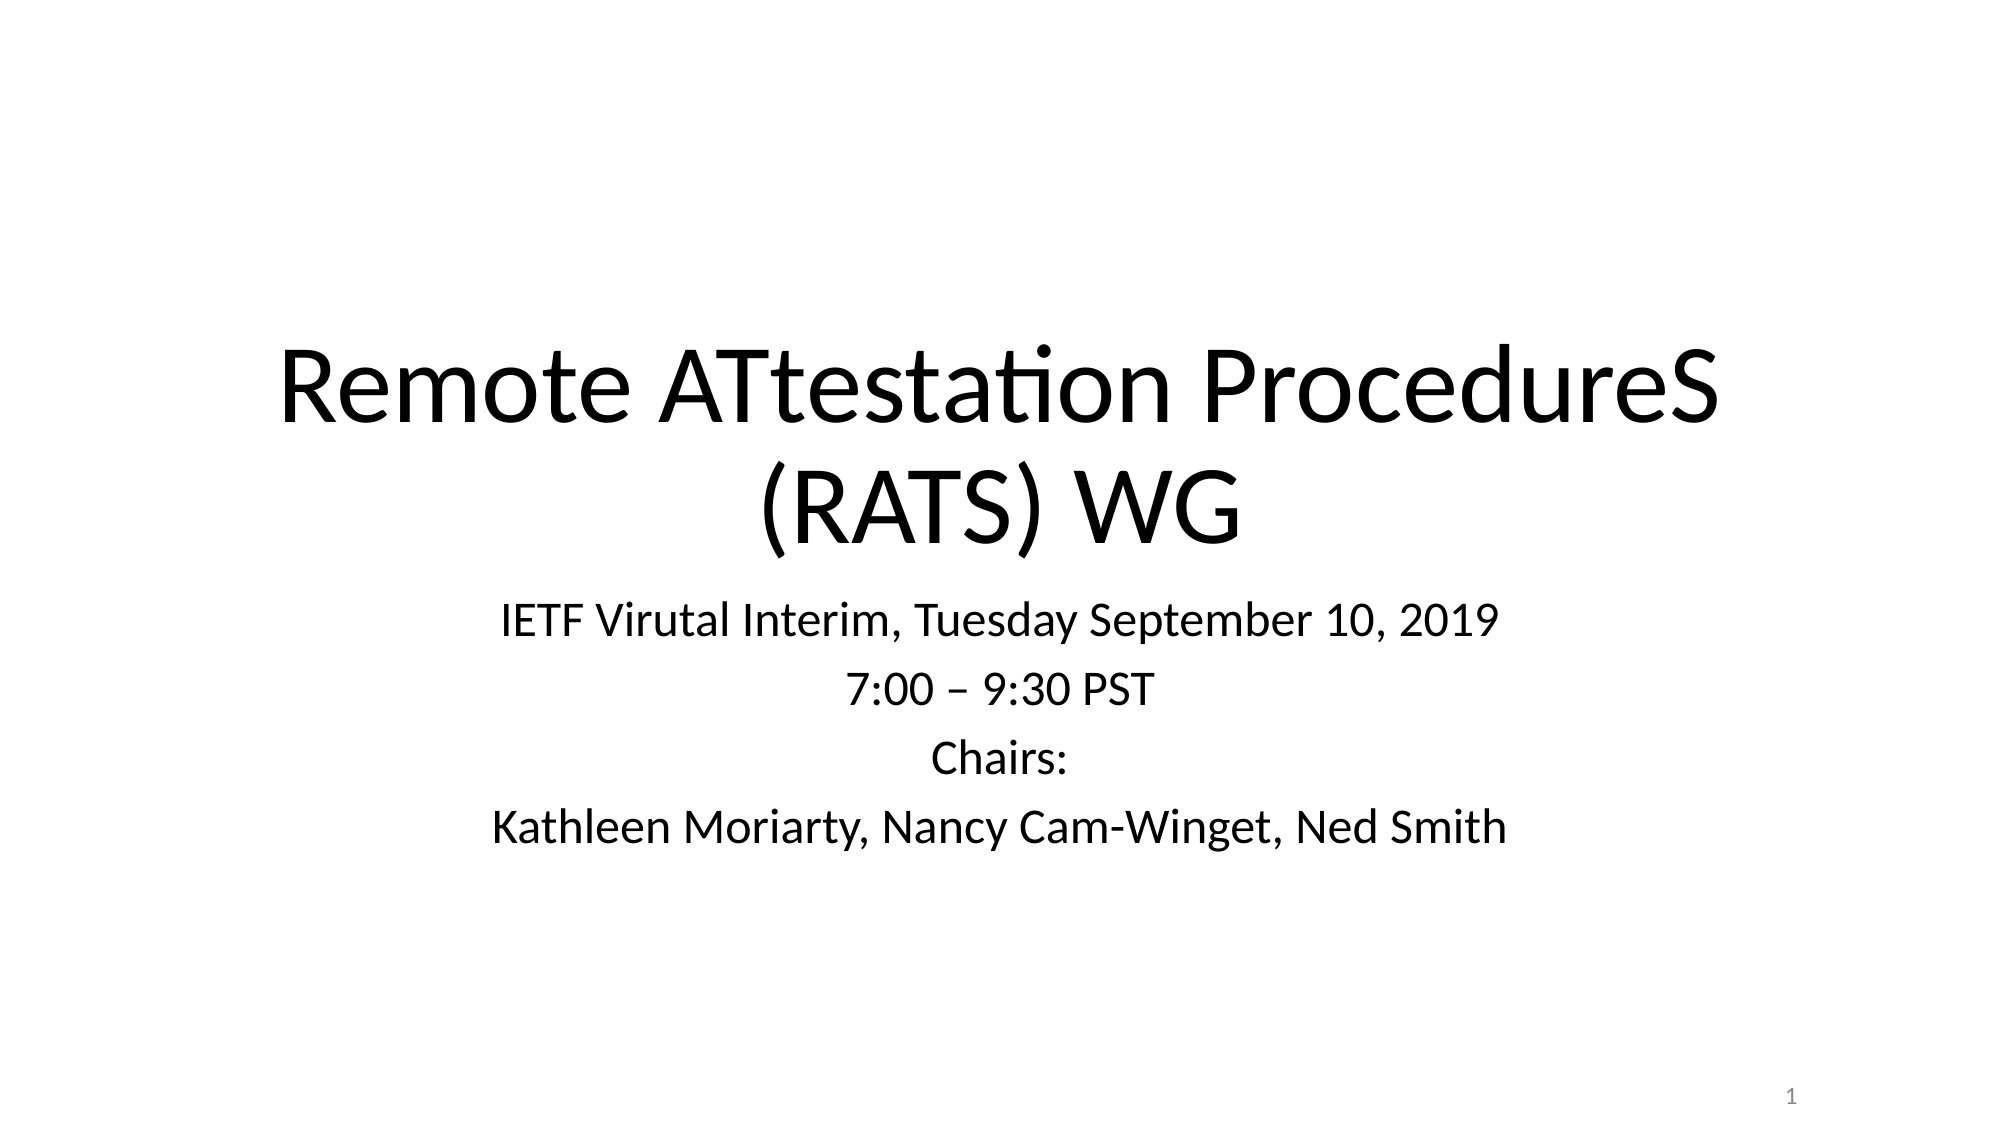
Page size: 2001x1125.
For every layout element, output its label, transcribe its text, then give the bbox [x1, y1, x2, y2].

title Remote ATtestation ProcedureS (RATS) WG [249, 184, 1750, 576]
subtitle IETF Virutal Interim, Tuesday September 10, 2019 7:00 – 9:30 PST Chairs: Kathleen Moriarty, Nancy Cam-Winget, Ned Smith [249, 590, 1750, 863]
slide_number 1 [1559, 1065, 1813, 1125]
